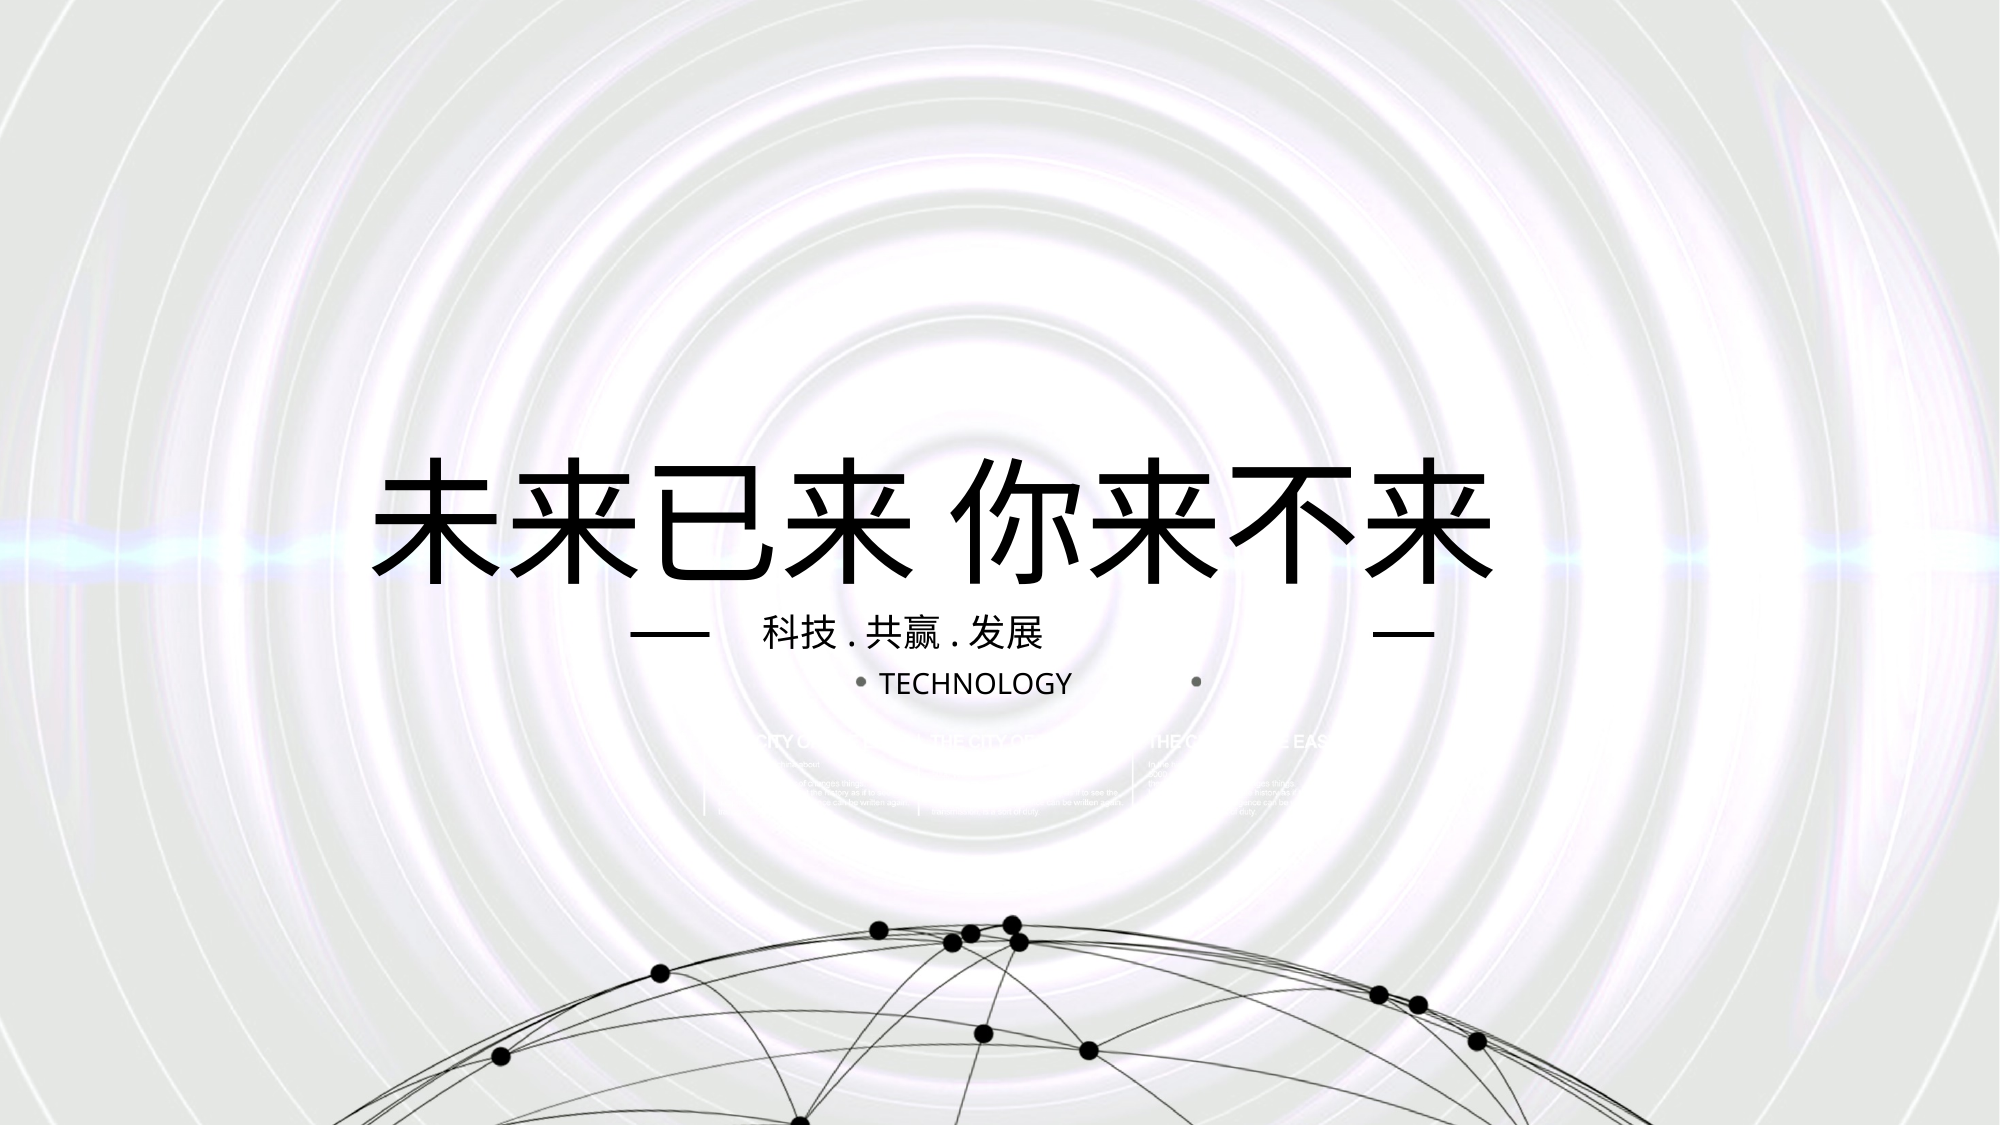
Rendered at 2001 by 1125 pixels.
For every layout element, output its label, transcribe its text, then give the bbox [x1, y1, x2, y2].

text_box TECHNOLOGY [864, 662, 1189, 708]
text_box 科技.共赢.发展 [748, 601, 1297, 662]
text_box 未来已来 你来不来 [352, 428, 1647, 608]
picture [0, 0, 2000, 1125]
